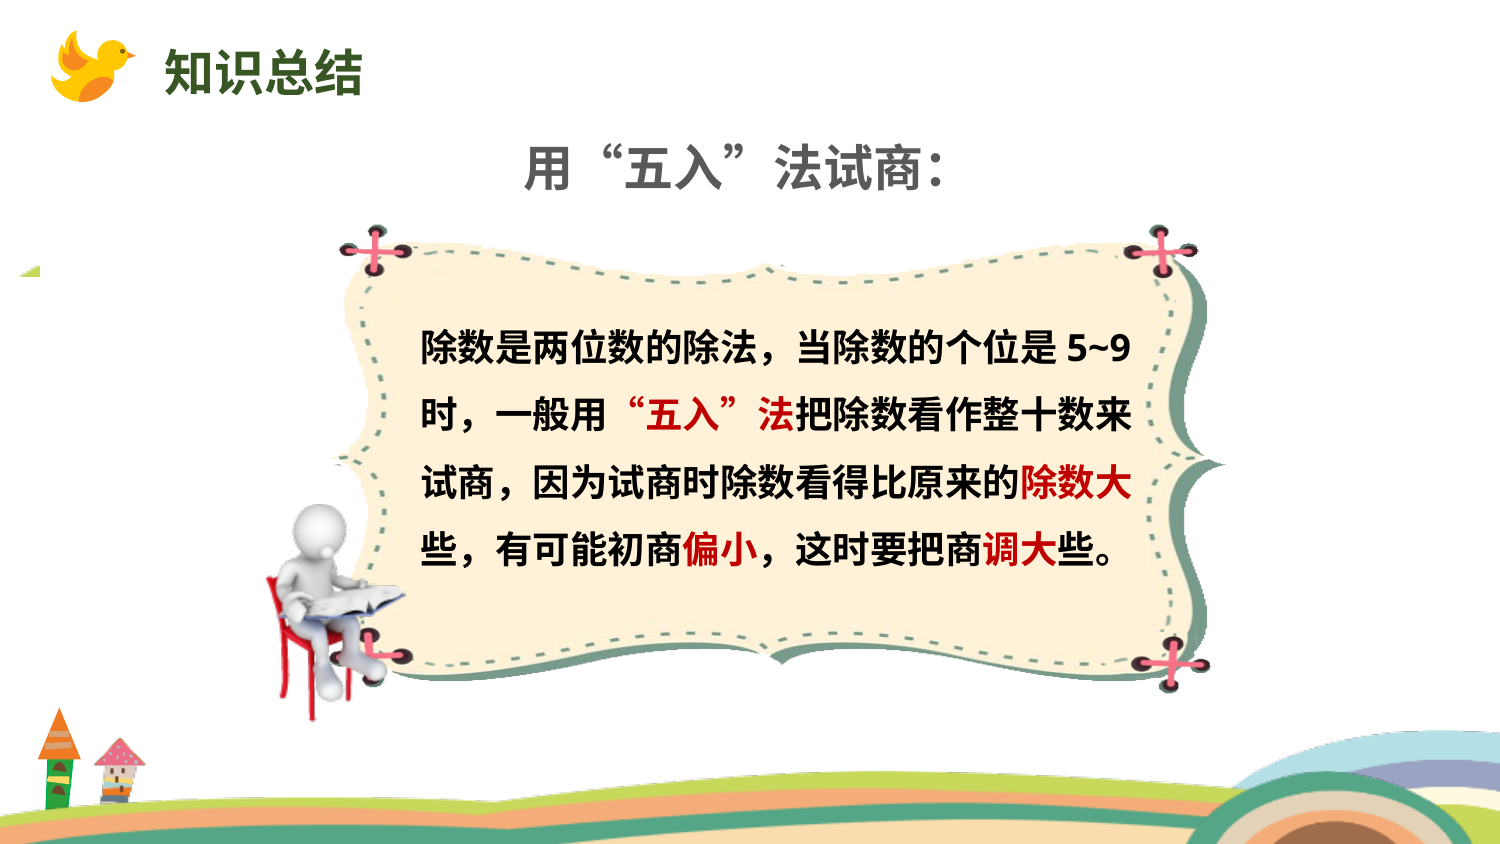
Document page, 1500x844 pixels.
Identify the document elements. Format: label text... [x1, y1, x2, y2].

text_box 知识总结 [152, 35, 376, 107]
picture [0, 173, 40, 277]
text_box 用“五入”法试商： [511, 113, 1500, 203]
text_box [265, 209, 1233, 722]
picture [0, 730, 1500, 844]
